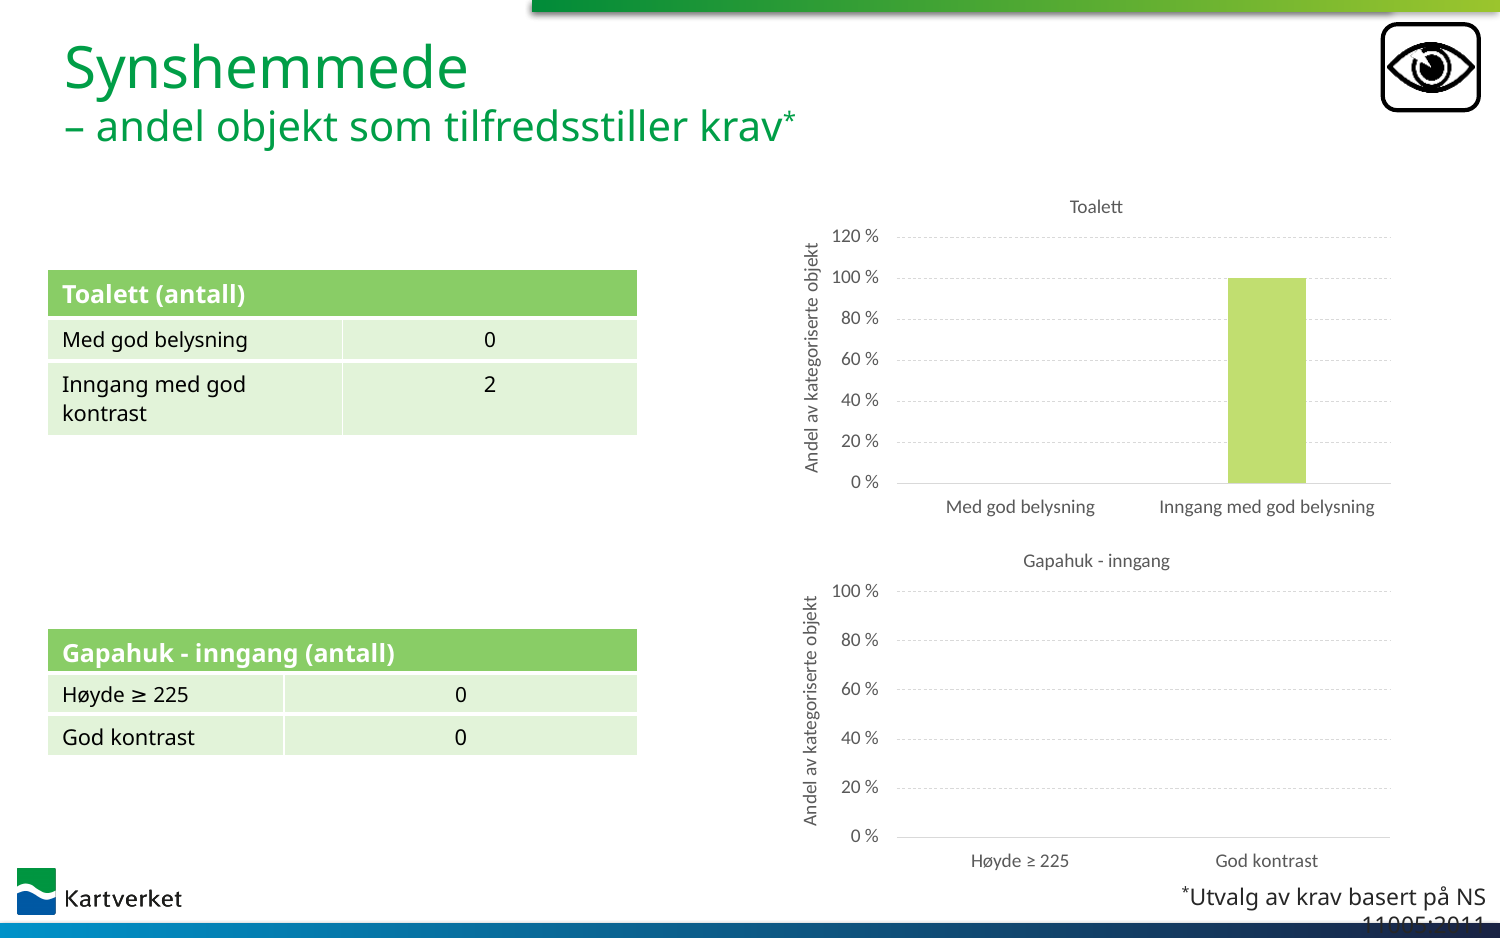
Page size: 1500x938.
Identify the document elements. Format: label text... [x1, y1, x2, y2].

table_cell 2 [343, 363, 637, 435]
table_cell Med god belysning [48, 320, 342, 359]
text_box *Utvalg av krav basert på NS 11005:2011 [1068, 873, 1500, 938]
table_cell 0 [285, 716, 637, 755]
table_header Gapahuk - inngang (antall) [48, 629, 637, 671]
table_cell Høyde ≥ 225 [48, 675, 283, 712]
picture [791, 541, 1402, 880]
table_cell Inngang med god kontrast [48, 363, 342, 435]
table_cell 0 [285, 675, 637, 712]
picture [791, 187, 1402, 526]
table_cell 0 [343, 320, 637, 359]
table_header Toalett (antall) [48, 270, 637, 316]
table_cell God kontrast [48, 716, 283, 755]
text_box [1382, 24, 1480, 111]
text_box Synshemmede – andel objekt som tilfredsstiller krav* [49, 24, 1431, 158]
